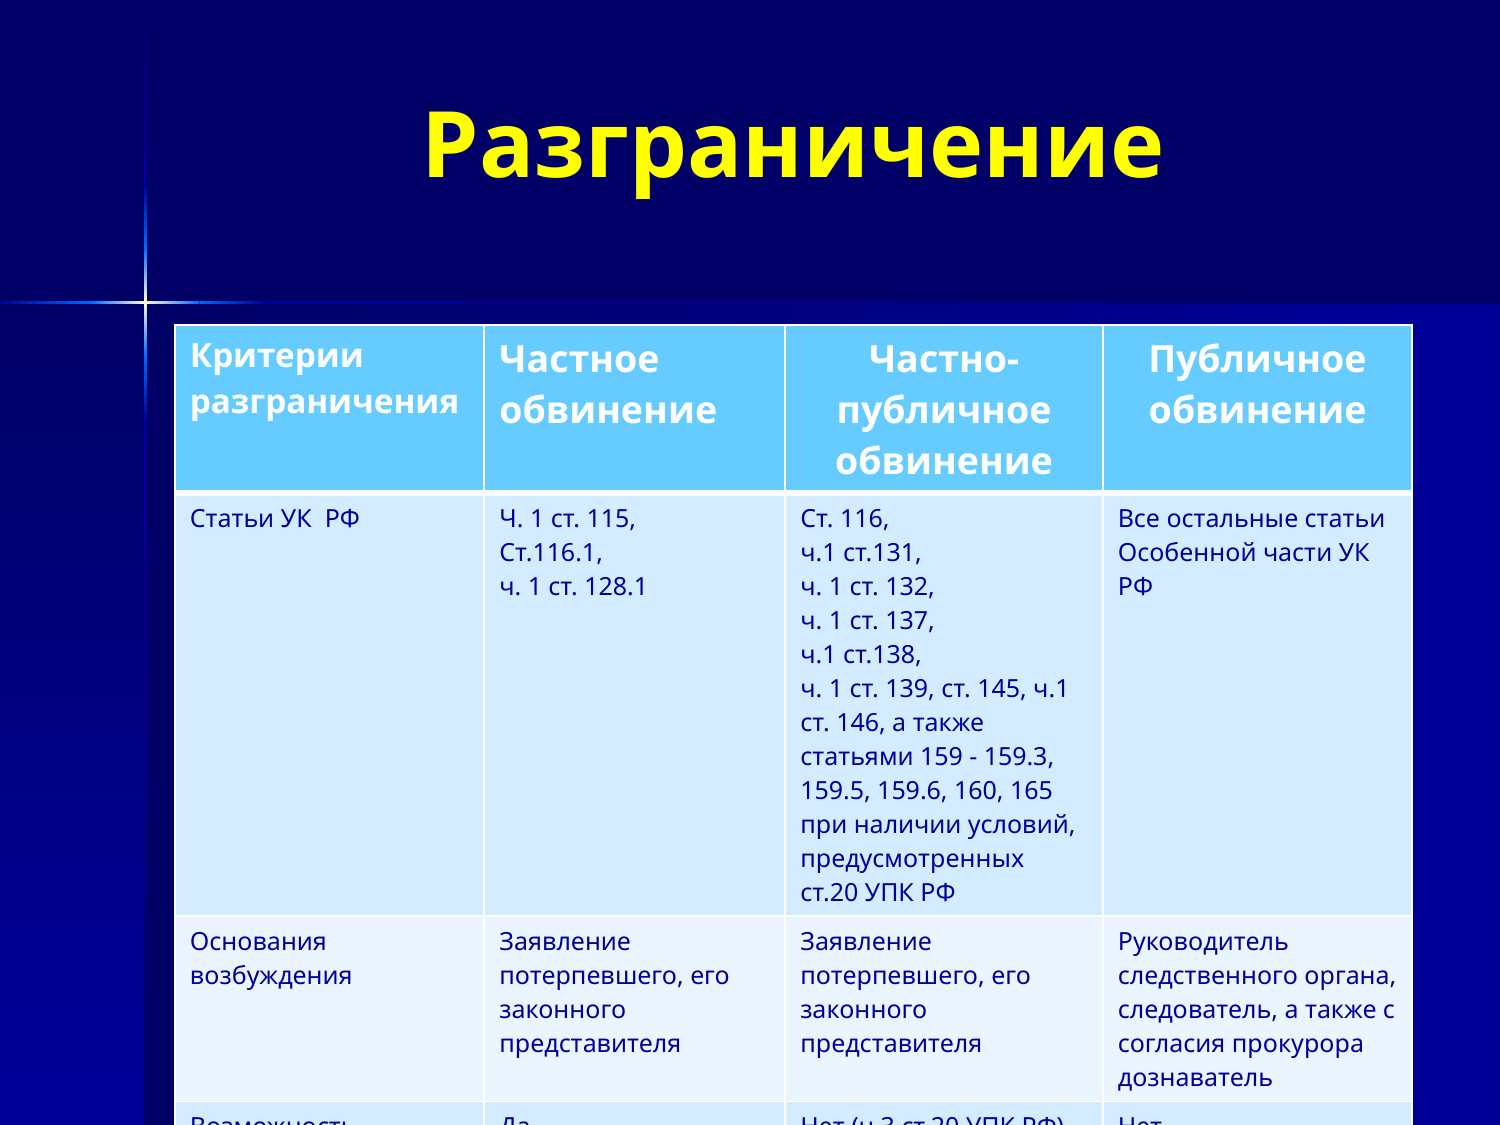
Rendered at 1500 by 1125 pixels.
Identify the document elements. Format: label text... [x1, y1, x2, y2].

table_cell Руководитель следственного органа, следователь, а также с согласия прокурора дознаватель [1104, 917, 1411, 1101]
title Разграничение [174, 50, 1413, 232]
table_cell Ч. 1 ст. 115, Ст.116.1, ч. 1 ст. 128.1 [485, 496, 784, 915]
table_header Частное обвинение [485, 326, 784, 490]
table_cell Нет [1104, 1102, 1411, 1125]
table_cell Да [485, 1102, 784, 1125]
table_header Частно-публичное обвинение [786, 326, 1102, 490]
table_cell Заявление потерпевшего, его законного представителя [485, 917, 784, 1101]
table_cell Заявление потерпевшего, его законного представителя [786, 917, 1102, 1101]
table_cell Статьи УК РФ [176, 496, 483, 915]
table_header Публичное обвинение [1104, 326, 1411, 490]
table_header Критерии разграничения [176, 326, 483, 490]
table_cell Ст. 116, ч.1 ст.131, ч. 1 ст. 132, ч. 1 ст. 137, ч.1 ст.138, ч. 1 ст. 139, ст. 145, ч.1 ст. 146, а также статьями 159 - 159.3, 159.5, 159.6, 160, 165 при наличии условий, предусмотренных ст.20 УПК РФ [786, 496, 1102, 915]
table_cell Все остальные статьи Особенной части УК РФ [1104, 496, 1411, 915]
table_cell Возможность примирения без возбуждения уголовного дела [176, 1102, 483, 1125]
table_cell Нет (ч.3 ст.20 УПК РФ) [786, 1102, 1102, 1125]
table_cell Основания возбуждения [176, 917, 483, 1101]
